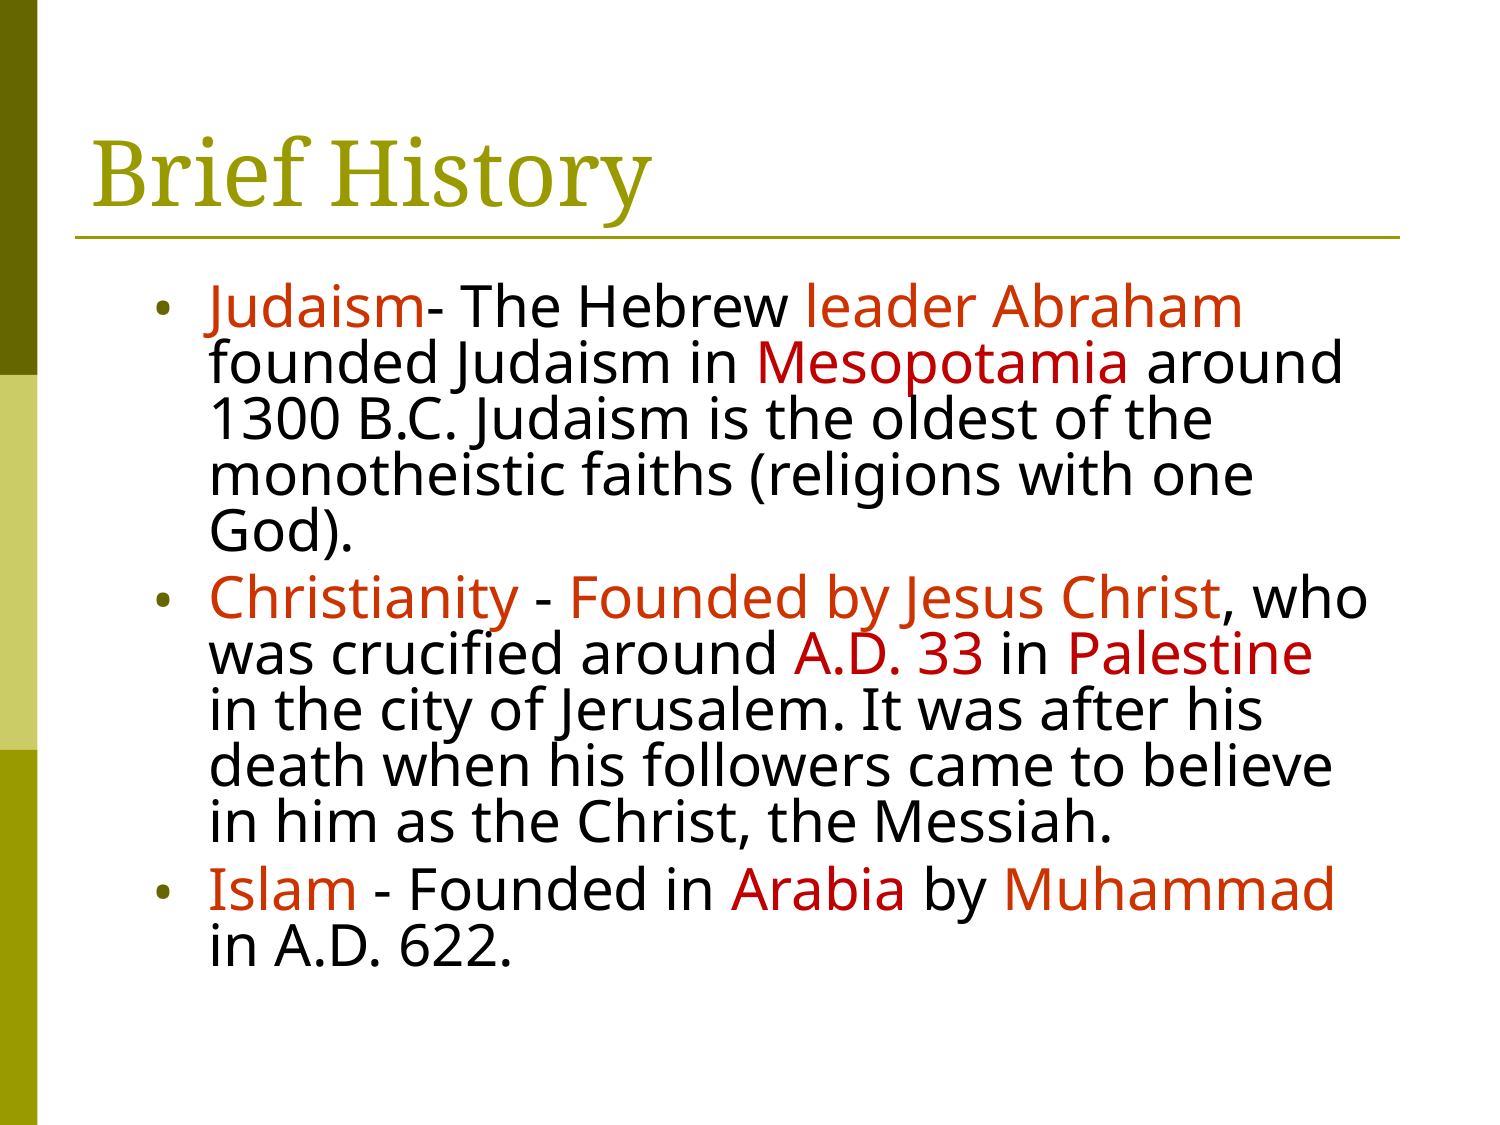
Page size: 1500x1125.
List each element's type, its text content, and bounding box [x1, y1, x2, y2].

list Judaism- The Hebrew leader Abraham founded Judaism in Mesopotamia around 1300 B.C. Judaism is the oldest of the monotheistic faiths (religions with one God). Christianity - Founded by Jesus Christ, who was crucified around A.D. 33 in Palestine in the city of Jerusalem. It was after his death when his followers came to believe in him as the Christ, the Messiah. Islam - Founded in Arabia by Muhammad in A.D. 622. [137, 275, 1395, 950]
title Brief History [75, 45, 1425, 233]
